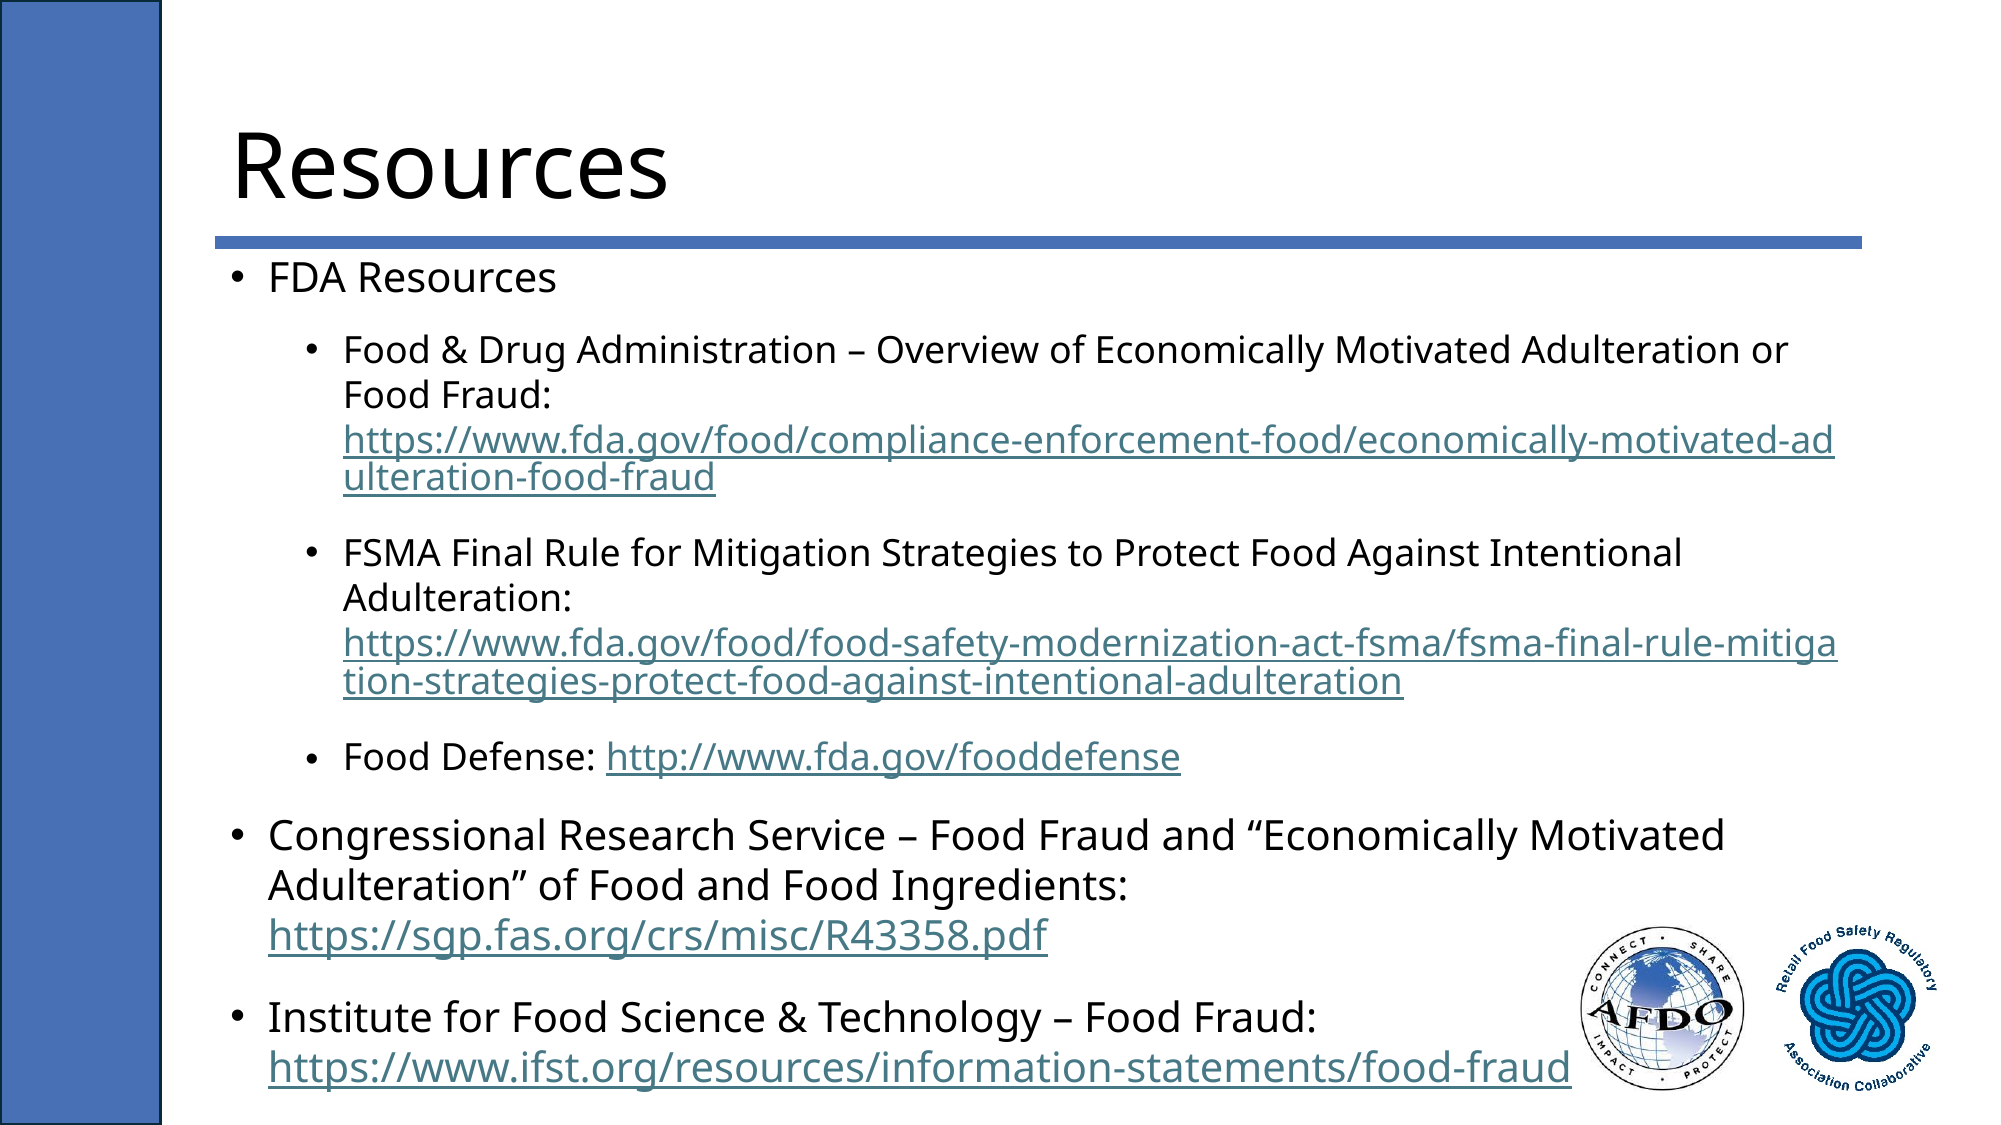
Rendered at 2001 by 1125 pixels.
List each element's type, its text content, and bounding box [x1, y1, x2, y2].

list FDA Resources Food & Drug Administration – Overview of Economically Motivated Adulteration or Food Fraud: https://www.fda.gov/food/compliance-enforcement-food/economically-motivated-adulteration-food-fraud FSMA Final Rule for Mitigation Strategies to Protect Food Against Intentional Adulteration: https://www.fda.gov/food/food-safety-modernization-act-fsma/fsma-final-rule-mitigation-strategies-protect-food-against-intentional-adulteration Food Defense: http://www.fda.gov/fooddefense Congressional Research Service – Food Fraud and “Economically Motivated Adulteration” of Food and Food Ingredients: https://sgp.fas.org/crs/misc/R43358.pdf Institute for Food Science & Technology – Food Fraud: https://www.ifst.org/resources/information-statements/food-fraud Michigan State University – Food Fraud Initiative Webinar Series: https://www.dnv.us/assurance/webinars/food/190227_Food-Fraud-Michigan-State-University-Intro [215, 243, 1863, 1125]
title Resources [215, 110, 1863, 227]
picture [1863, 925, 1937, 1091]
